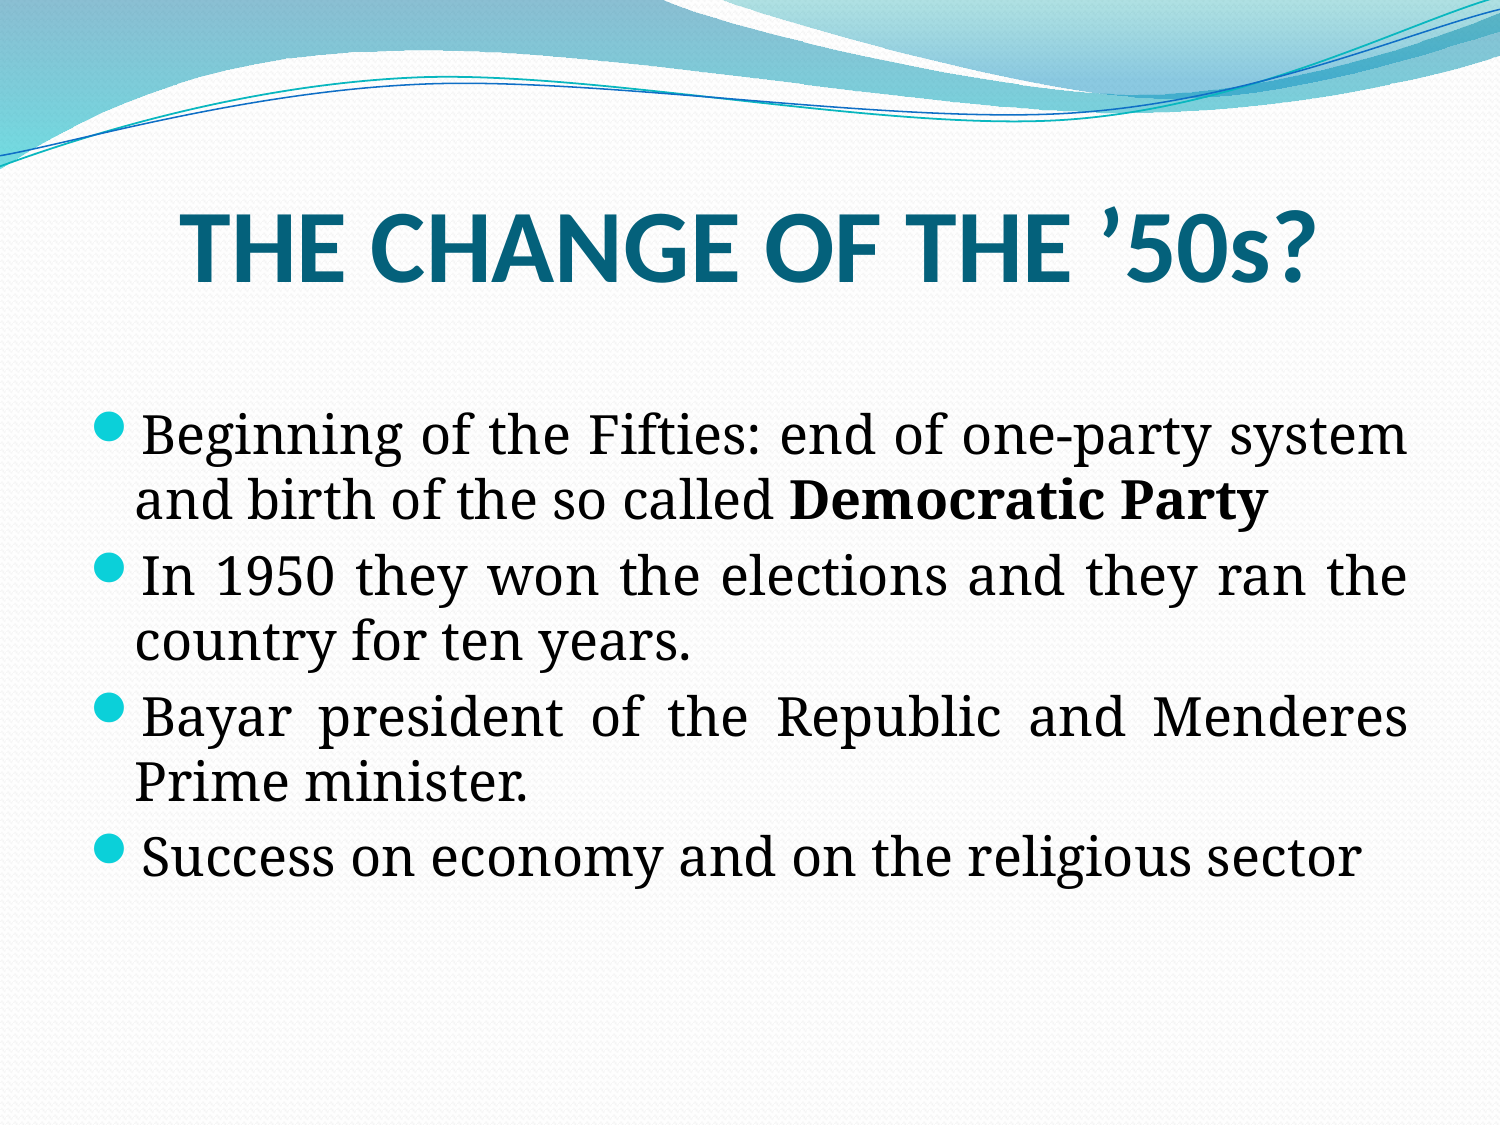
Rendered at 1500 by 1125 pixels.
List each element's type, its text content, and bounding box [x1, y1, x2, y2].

title THE CHANGE OF THE ’50s? [75, 115, 1425, 303]
list Beginning of the Fifties: end of one-party system and birth of the so called Democratic Party In 1950 they won the elections and they ran the country for ten years. Bayar president of the Republic and Menderes Prime minister. Success on economy and on the religious sector [75, 317, 1425, 1038]
